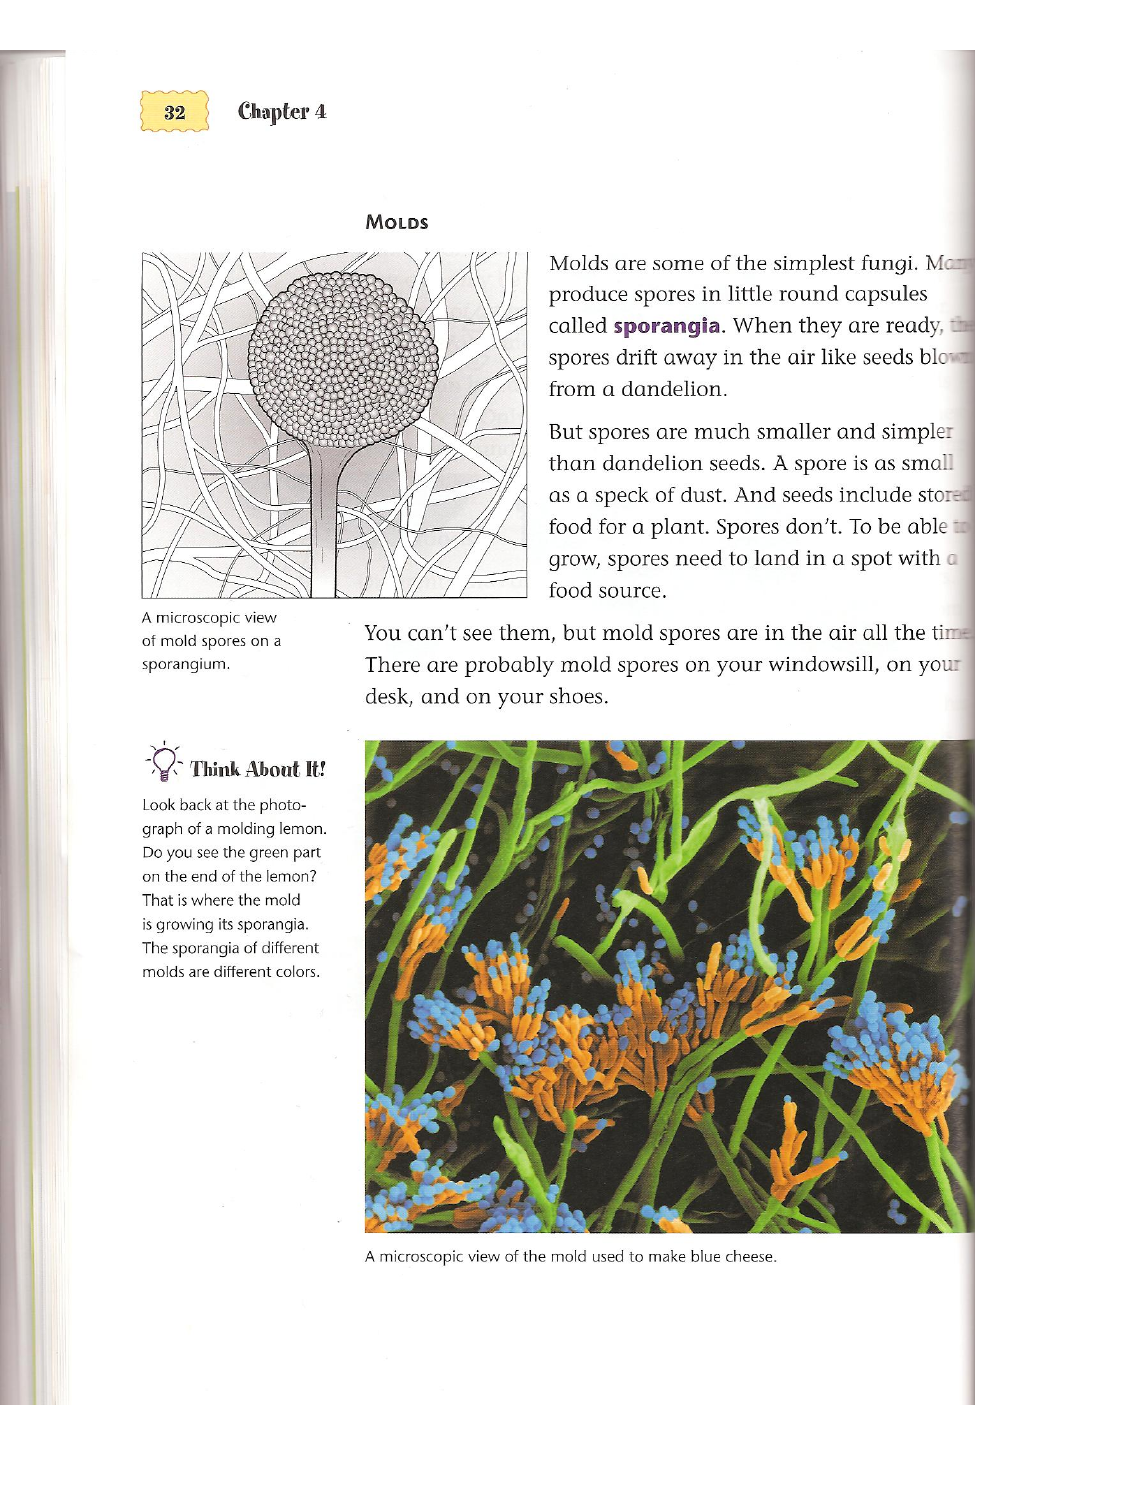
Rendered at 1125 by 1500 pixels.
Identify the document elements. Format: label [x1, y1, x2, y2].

list [0, 49, 976, 1405]
